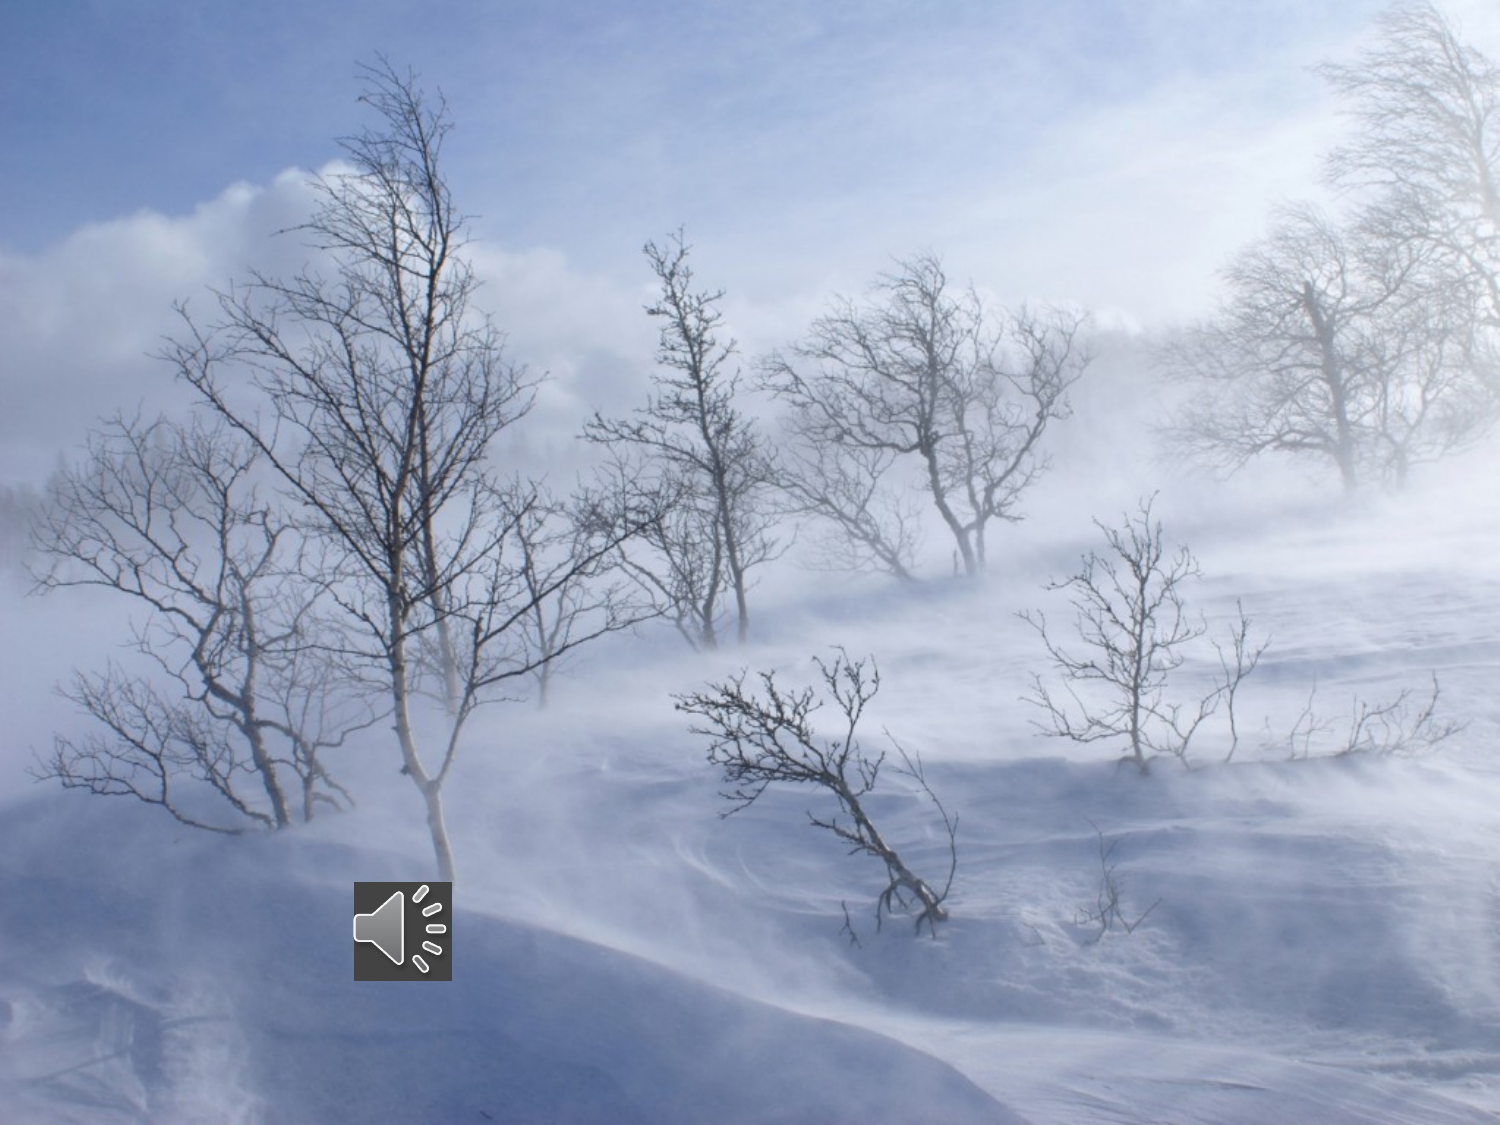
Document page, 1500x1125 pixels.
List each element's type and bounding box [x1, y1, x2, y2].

list [0, 0, 1500, 1125]
picture [352, 881, 454, 982]
